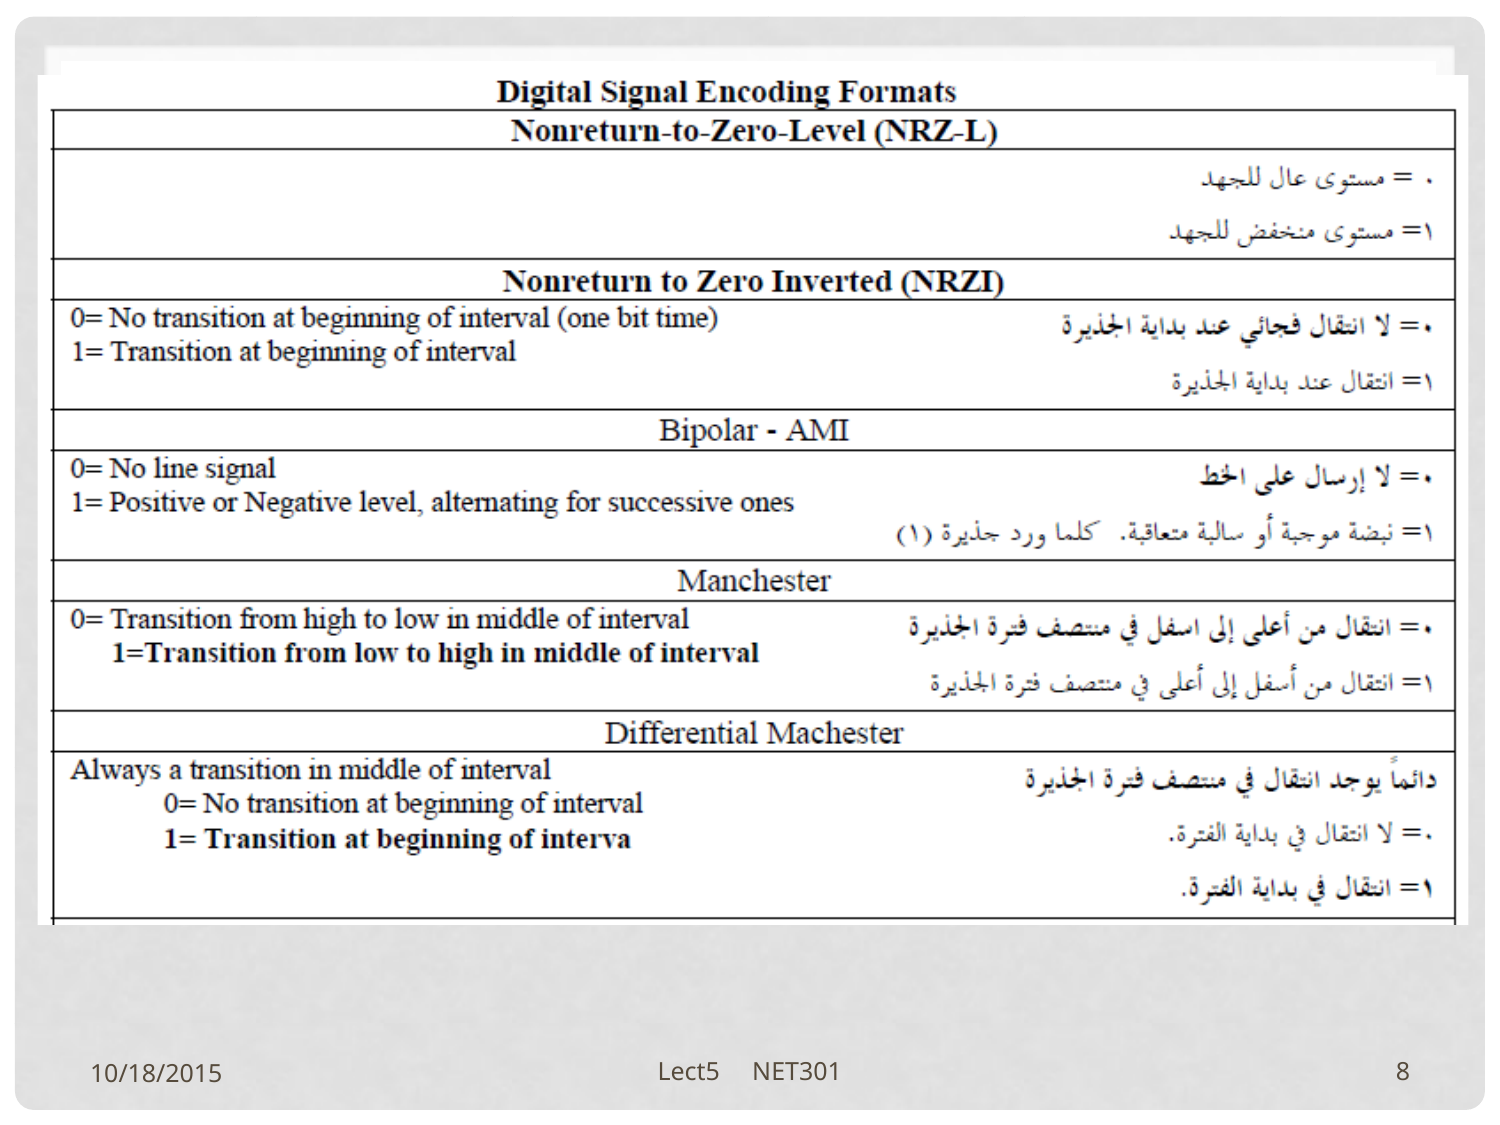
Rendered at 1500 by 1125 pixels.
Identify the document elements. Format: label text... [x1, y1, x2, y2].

footer Lect5 NET301 [512, 1042, 988, 1103]
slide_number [75, 1042, 425, 1103]
picture [37, 74, 1469, 926]
slide_number 8 [1074, 1042, 1425, 1103]
